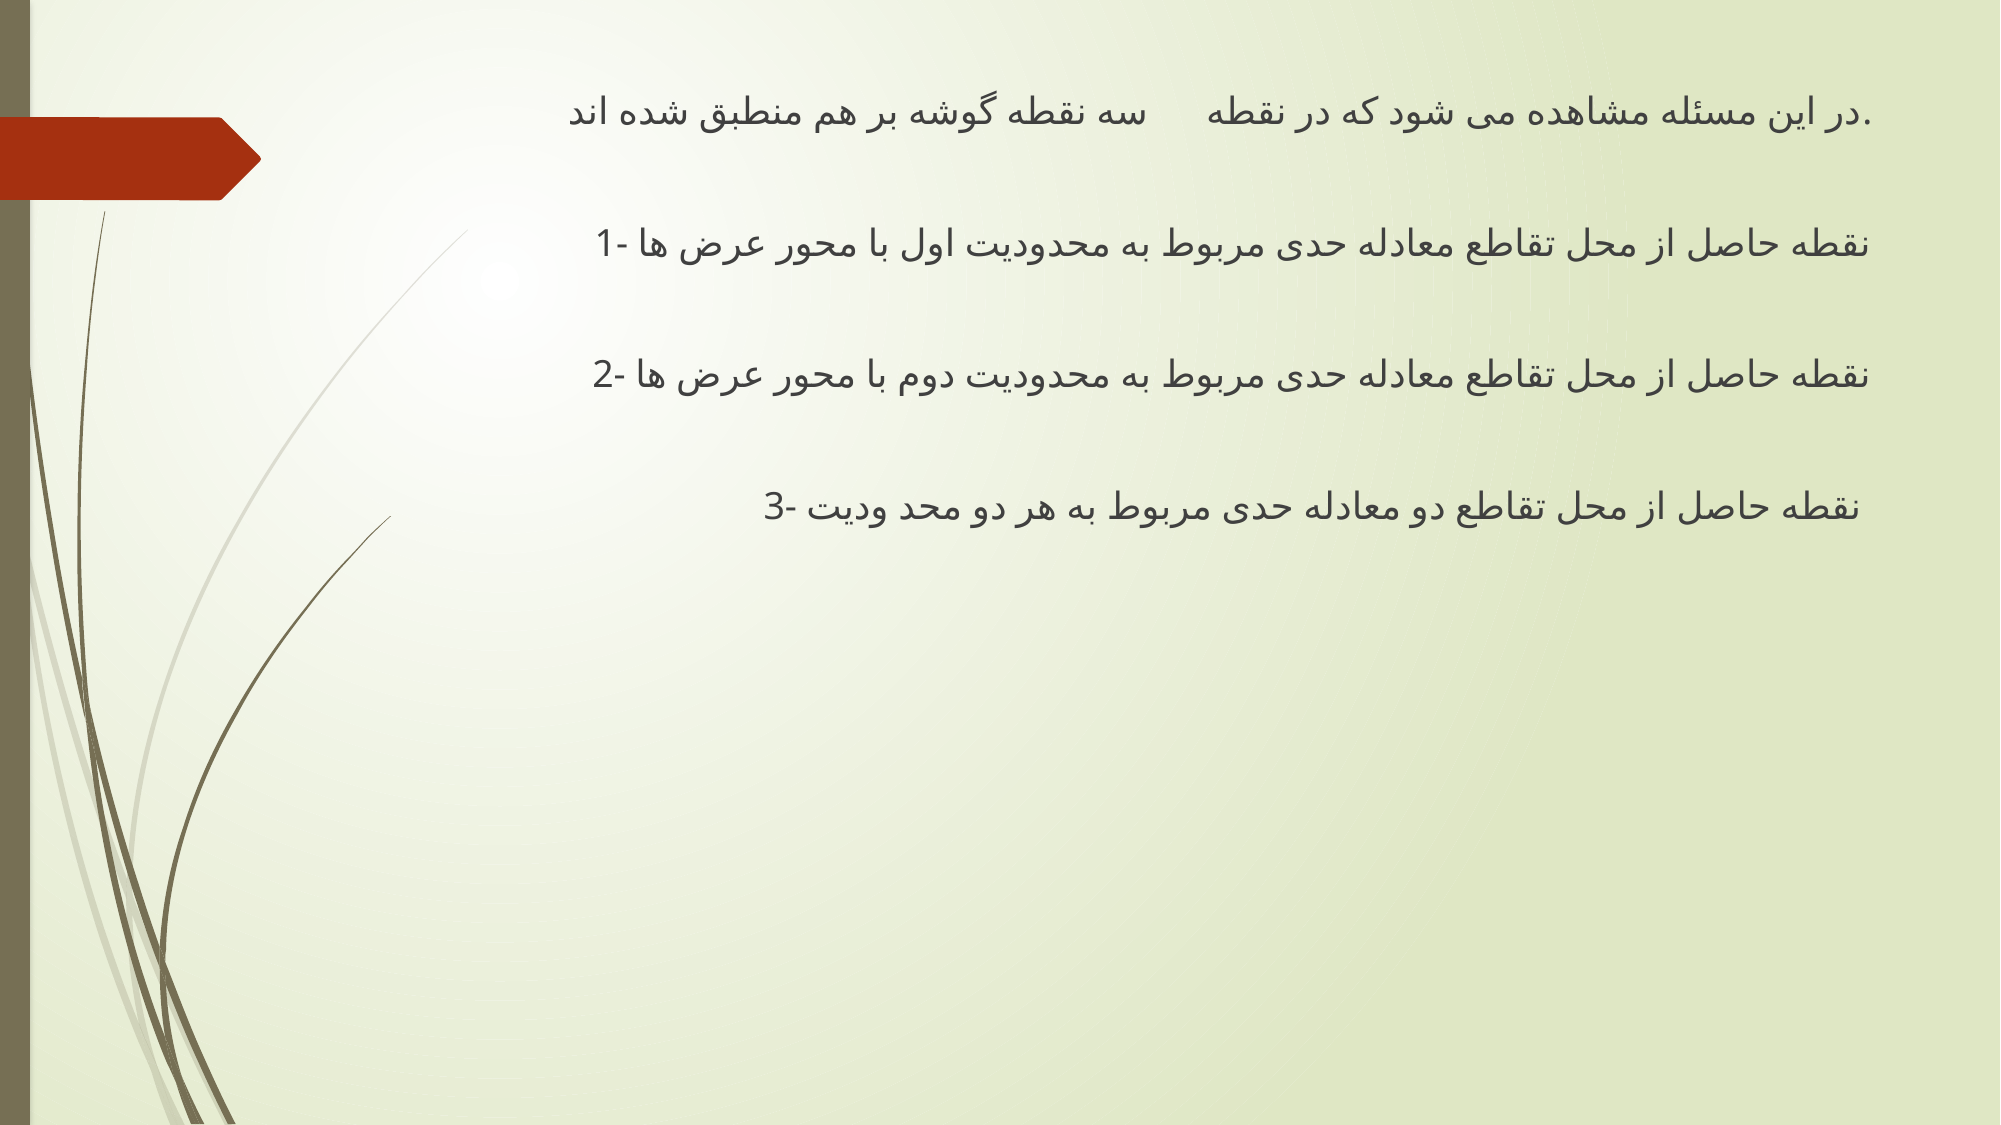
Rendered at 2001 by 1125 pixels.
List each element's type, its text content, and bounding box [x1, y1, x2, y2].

list در این مسئله مشاهده می شود که در نقطه سه نقطه گوشه بر هم منطبق شده اند. 1- نقطه حاصل از محل تقاطع معادله حدی مربوط به محدودیت اول با محور عرض ها 2- نقطه حاصل از محل تقاطع معادله حدی مربوط به محدودیت دوم با محور عرض ها 3- نقطه حاصل از محل تقاطع دو معادله حدی مربوط به هر دو محد ودیت [336, 79, 1888, 1086]
